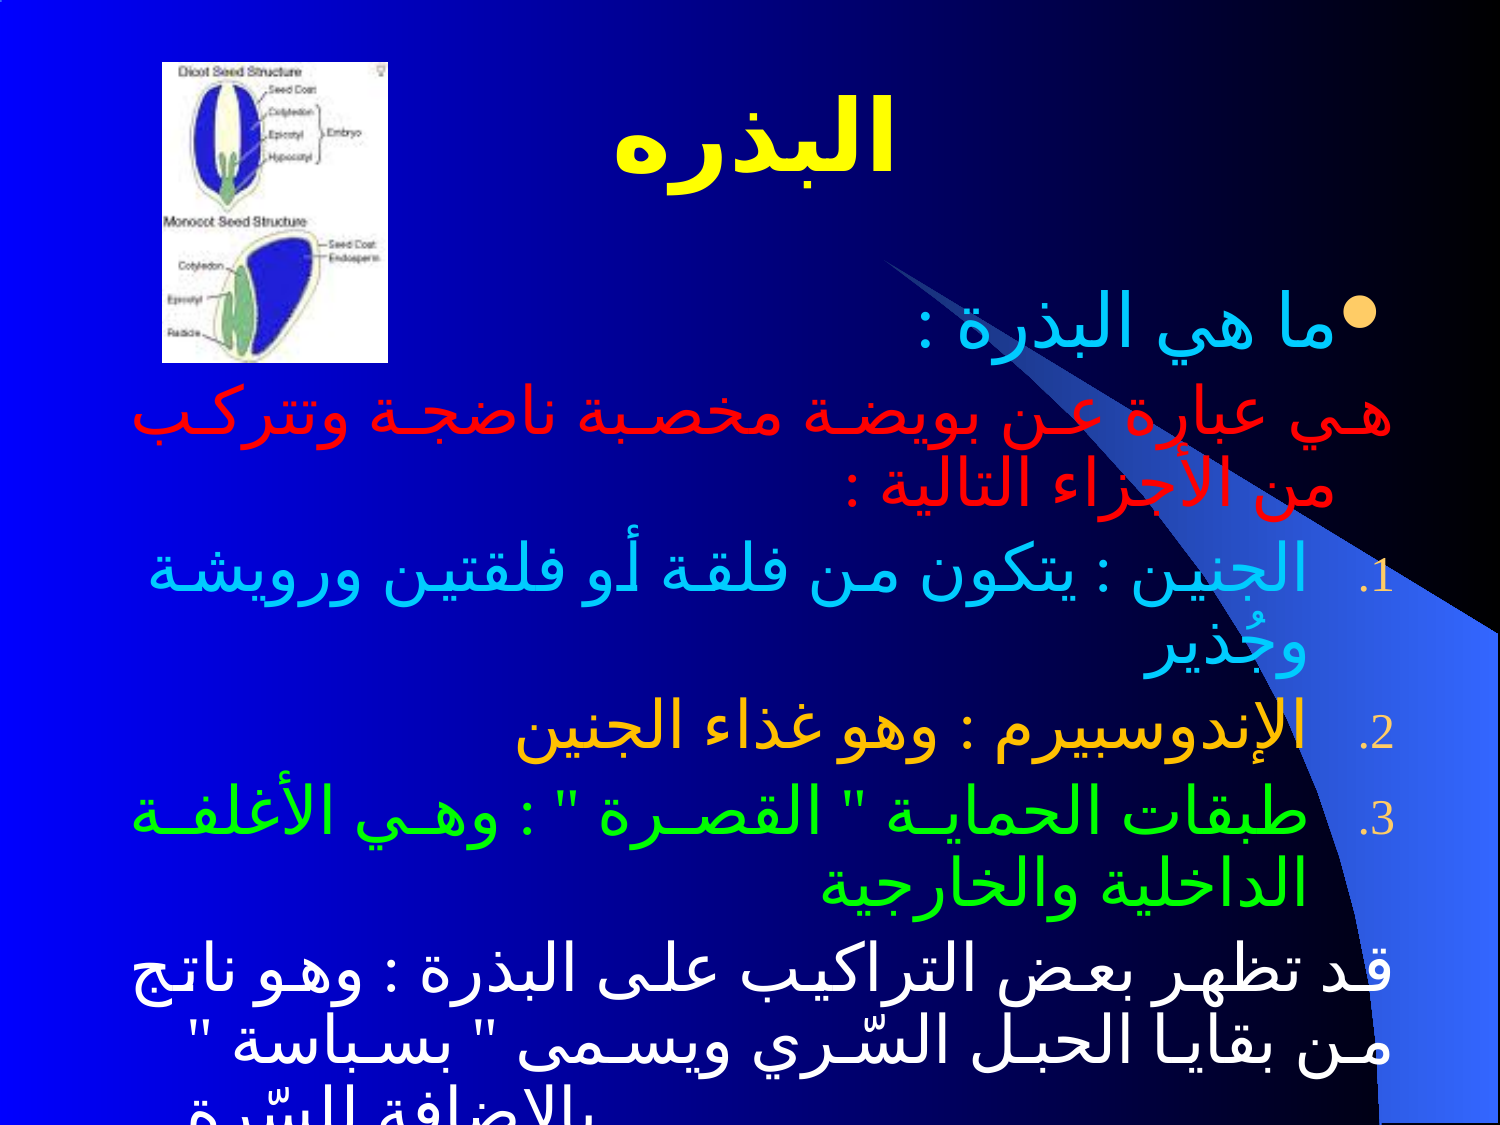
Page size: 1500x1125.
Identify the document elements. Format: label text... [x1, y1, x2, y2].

title البذره [474, 37, 1038, 226]
picture [162, 62, 388, 363]
list ما هي البذرة : هي عبارة عن بويضة مخصبة ناضجة وتتركب من الأجزاء التالية : الجنين : يتكون من فلقة أو فلقتين ورويشة وجُذير الإندوسبيرم : وهو غذاء الجنين طبقات الحماية " القصرة " : وهي الأغلفة الداخلية والخارجية قد تظهر بعض التراكيب على البذرة : وهو ناتج من بقايا الحبل السّري ويسمى " بسباسة " بالإضافة للسّرة [99, 274, 1426, 1038]
